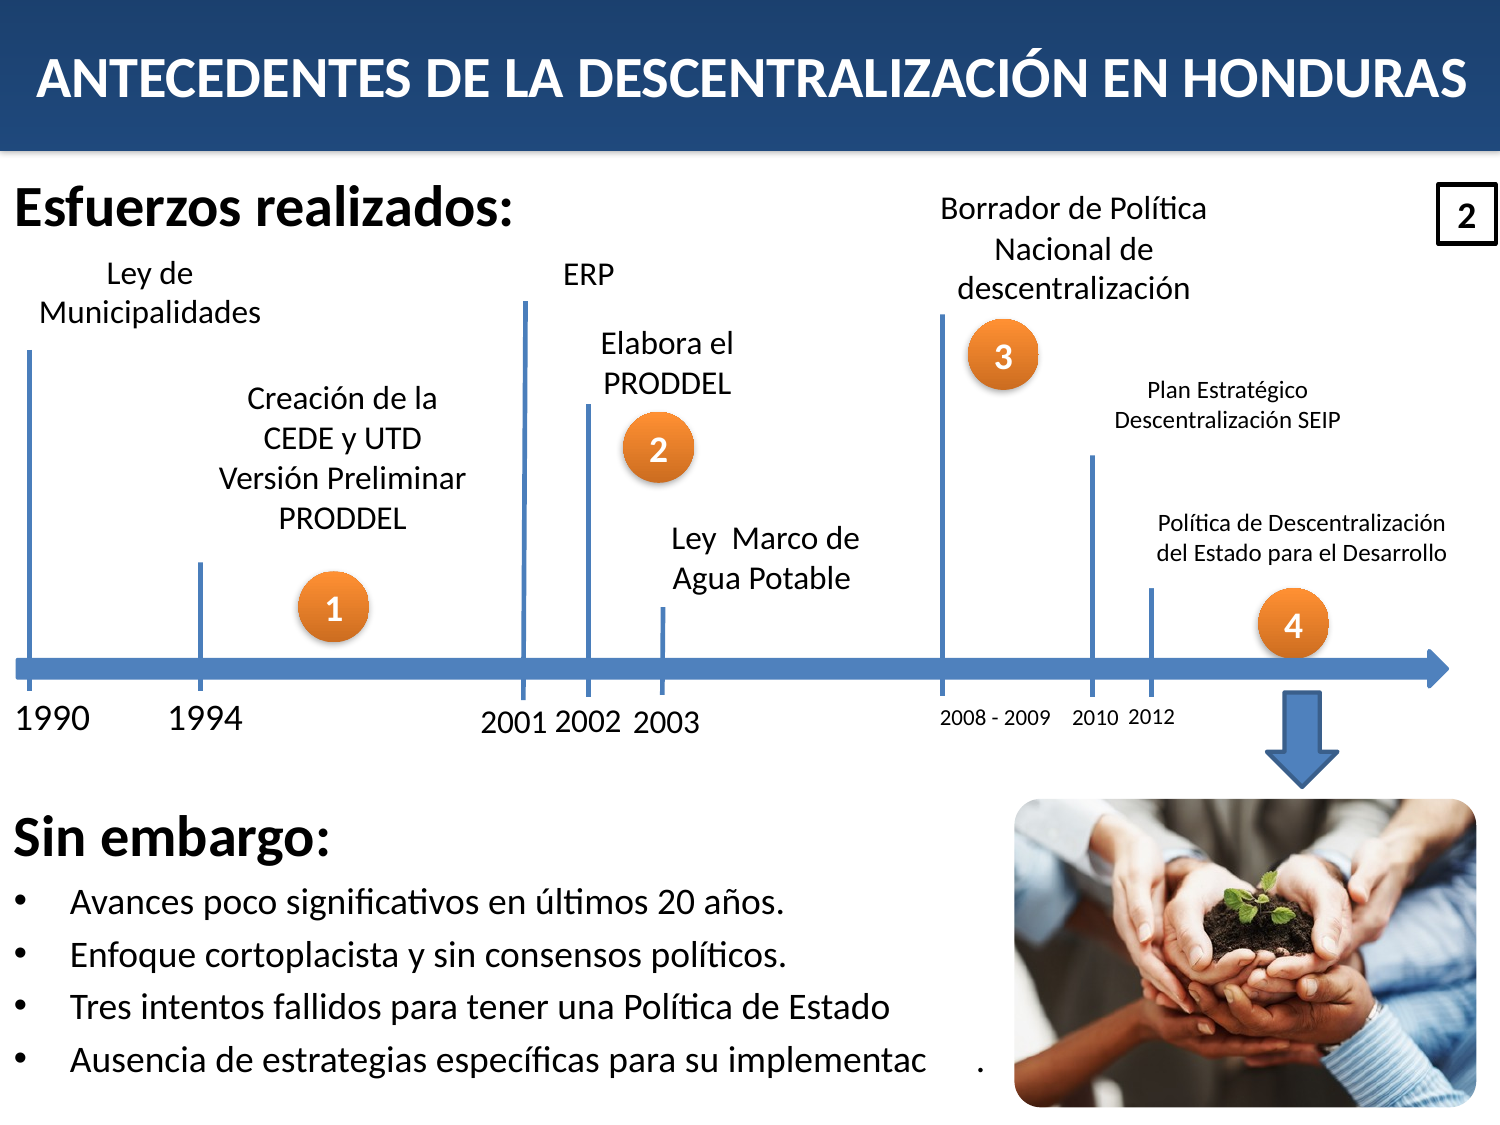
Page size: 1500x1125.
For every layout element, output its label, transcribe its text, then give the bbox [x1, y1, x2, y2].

text_box 1994 [152, 685, 259, 746]
text_box 4 [1258, 588, 1330, 657]
text_box 2 [1436, 182, 1498, 246]
text_box Ley de Municipalidades [0, 241, 300, 340]
text_box 2008 - 2009 [916, 694, 1042, 737]
text_box 1 [298, 571, 370, 643]
title ANTECEDENTES DE LA DESCENTRALIZACIÓN EN HONDURAS [0, 0, 1500, 151]
text_box Sin embargo: [0, 790, 738, 869]
text_box Elabora el PRODDEL [571, 317, 764, 406]
text_box 2001 [454, 692, 525, 747]
text_box 2010 [1042, 694, 1098, 737]
text_box [15, 657, 25, 680]
text_box [946, 657, 1088, 680]
list Avances poco significativos en últimos 20 años. Enfoque cortoplacista y sin consensos políticos. Tres intentos fallidos para tener una Política de Estado Ausencia de estrategias específicas para su implementación. [0, 869, 1093, 1125]
picture [1014, 798, 1477, 1108]
text_box 2 [623, 411, 695, 483]
text_box [1156, 649, 1450, 689]
text_box [1264, 690, 1340, 790]
text_box [205, 657, 518, 680]
text_box Creación de la CEDE y UTD Versión Preliminar PRODDEL [193, 348, 492, 564]
text_box Borrador de Política Nacional de descentralización [890, 177, 1259, 316]
text_box [594, 657, 657, 680]
text_box 2003 [604, 692, 729, 748]
text_box 2002 [525, 691, 651, 747]
text_box [668, 657, 938, 680]
text_box Ley Marco de Agua Potable [638, 503, 894, 609]
text_box [530, 657, 584, 680]
text_box Plan Estratégico Descentralización SEIP [1066, 350, 1389, 457]
text_box Política de Descentralización del Estado para el Desarrollo [1126, 483, 1478, 590]
text_box 3 [968, 319, 1039, 390]
text_box 2012 [1098, 694, 1205, 737]
text_box [33, 657, 196, 680]
text_box Esfuerzos realizados: [0, 160, 739, 246]
text_box ERP [513, 241, 664, 303]
text_box [1097, 657, 1147, 680]
text_box 1990 [0, 685, 106, 746]
